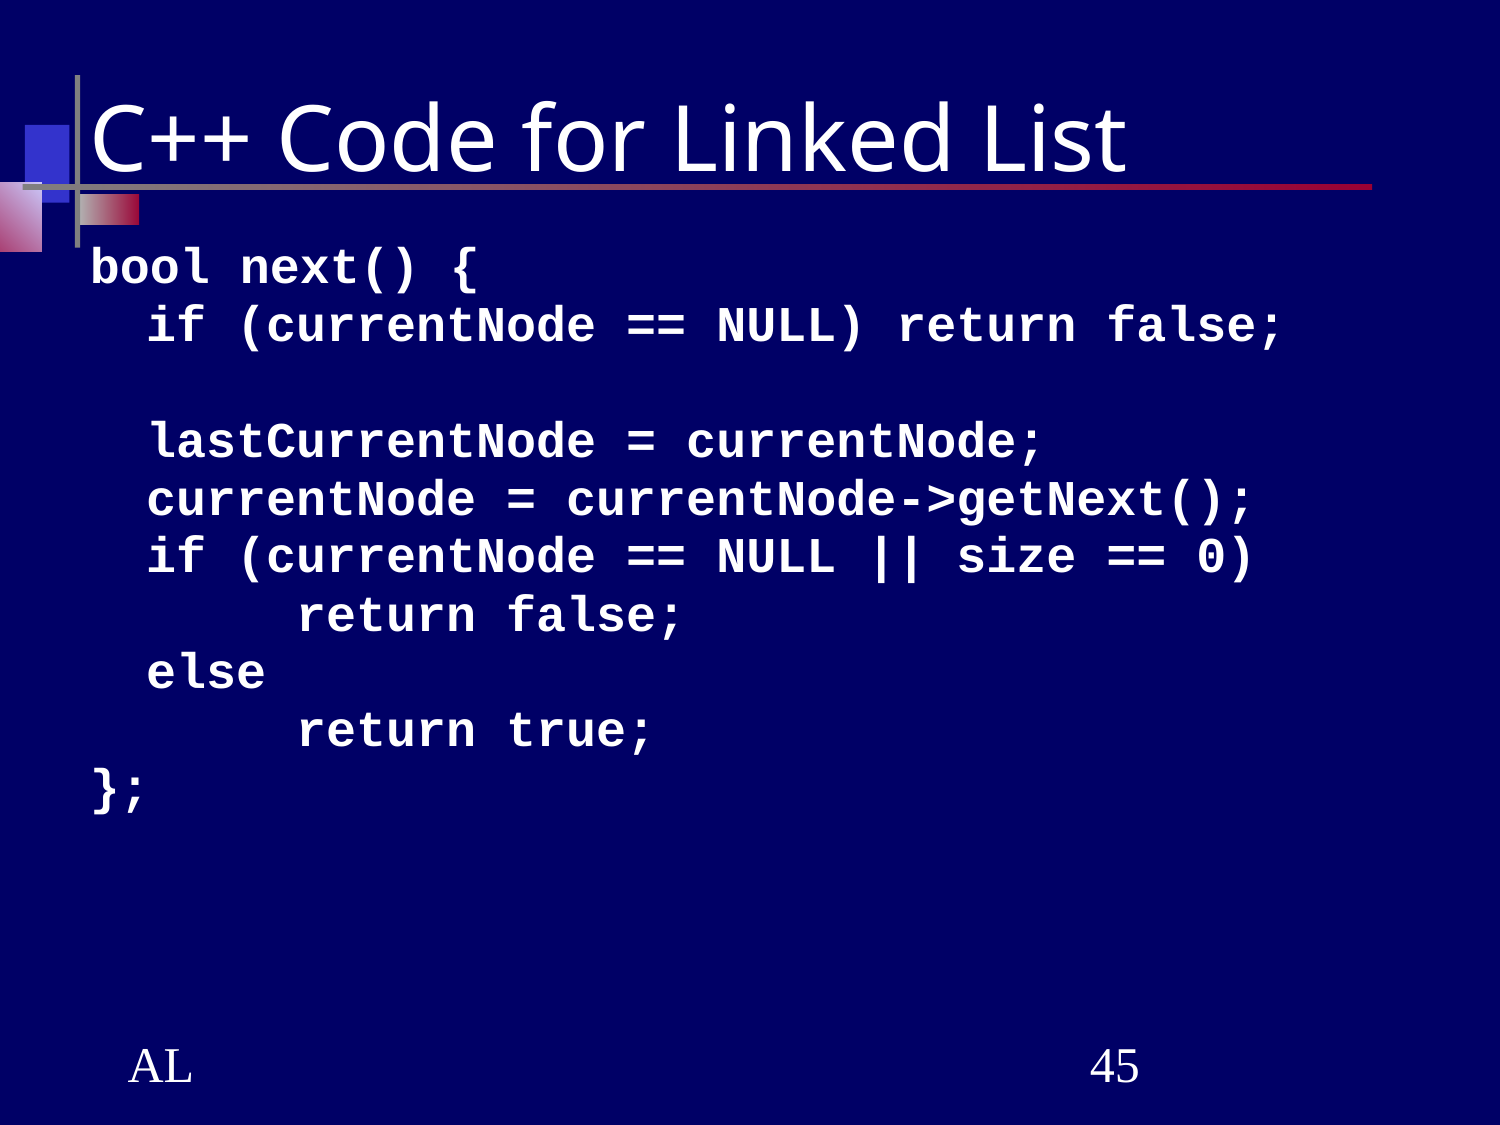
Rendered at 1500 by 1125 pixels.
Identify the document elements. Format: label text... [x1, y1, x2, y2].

slide_number ‹#› [1074, 1025, 1388, 1100]
title C++ Code for Linked List [74, 59, 1425, 210]
slide_number AL [112, 1025, 425, 1100]
list bool next() { if (currentNode == NULL) return false; lastCurrentNode = currentNode; currentNode = currentNode->getNext(); if (currentNode == NULL || size == 0) return false; else return true; }; [74, 237, 1425, 988]
